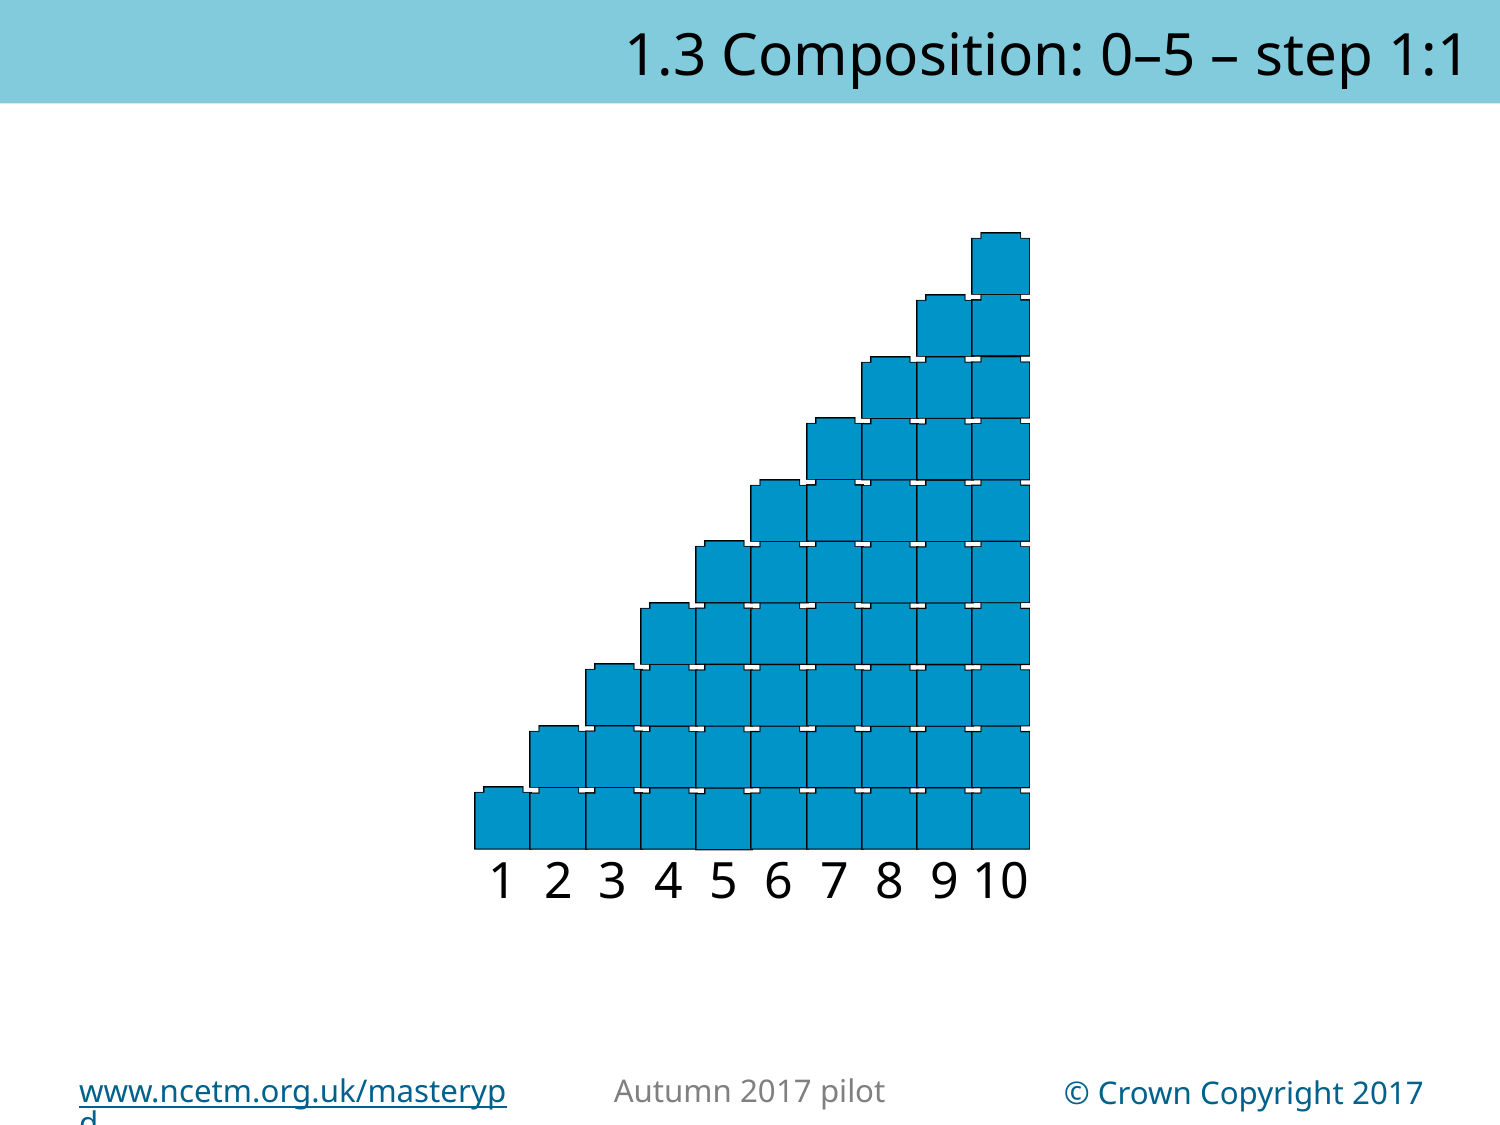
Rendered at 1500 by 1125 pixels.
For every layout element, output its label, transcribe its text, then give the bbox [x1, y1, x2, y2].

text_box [529, 724, 579, 918]
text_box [805, 417, 855, 918]
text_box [860, 356, 911, 918]
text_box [750, 478, 800, 918]
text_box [584, 663, 635, 918]
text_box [916, 294, 954, 918]
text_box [474, 786, 524, 918]
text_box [640, 602, 690, 918]
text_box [959, 232, 1042, 918]
list 1.3 Composition: 0–5 – step 1:1 [0, 0, 1500, 104]
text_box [695, 540, 745, 918]
